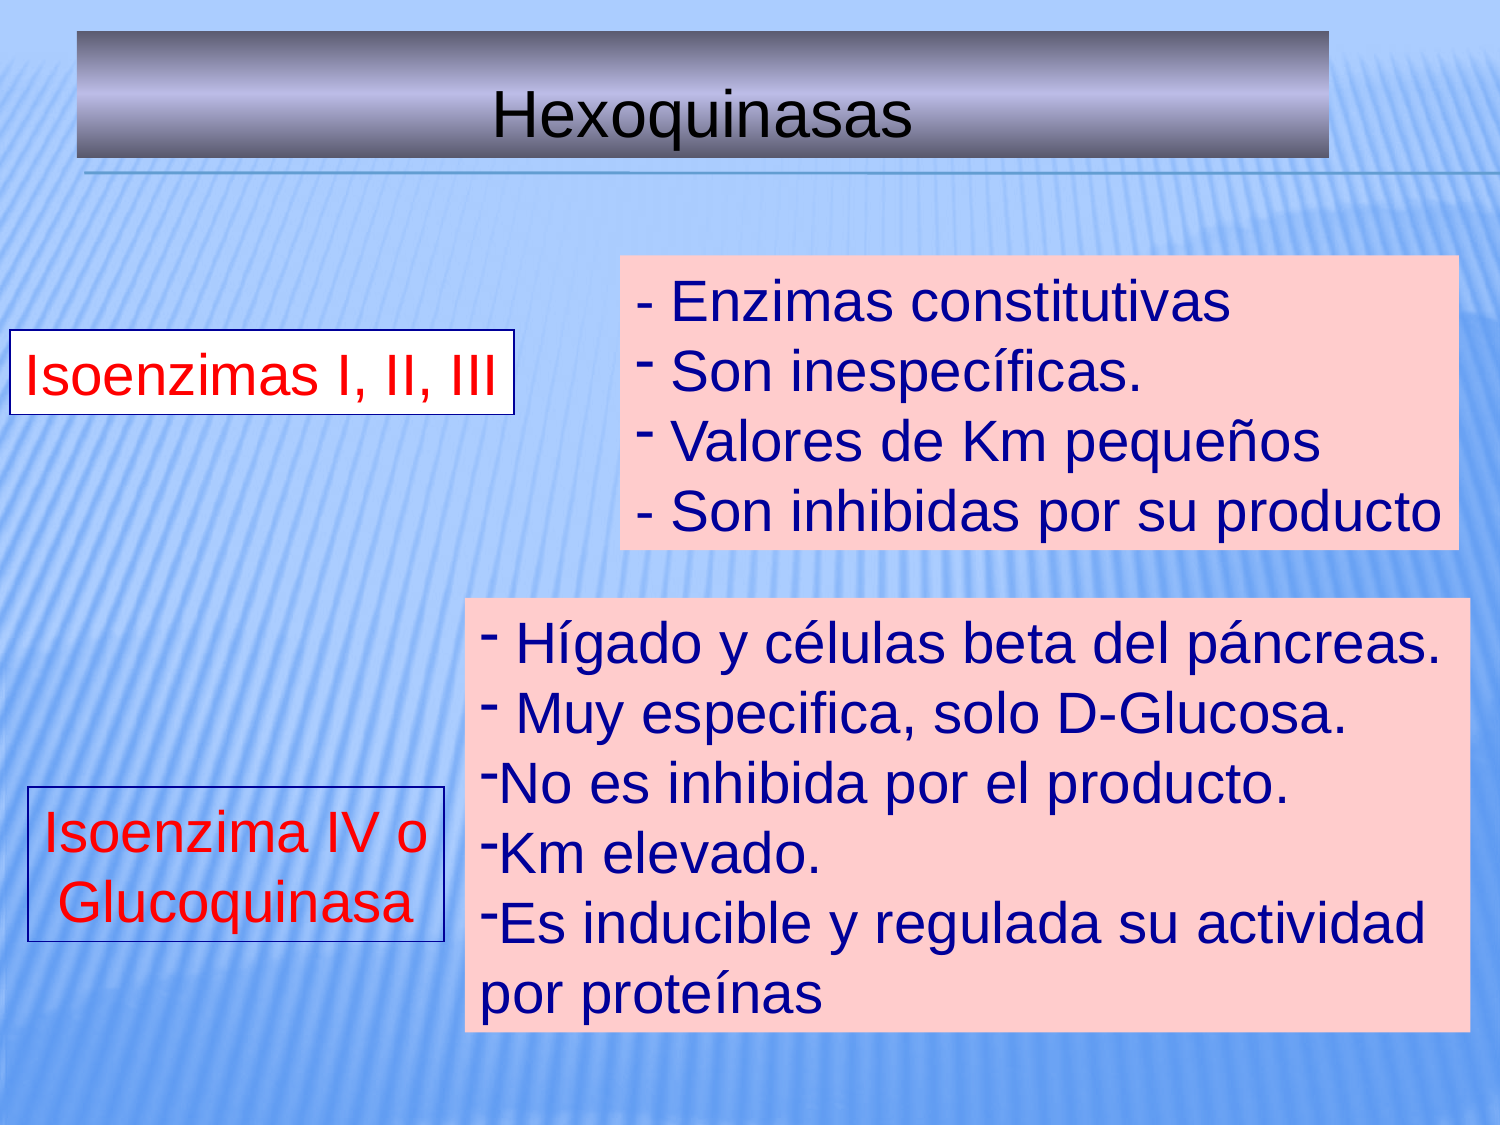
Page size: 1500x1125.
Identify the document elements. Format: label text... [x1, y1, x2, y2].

text_box Isoenzima IV o Glucoquinasa [28, 786, 445, 942]
text_box - Enzimas constitutivas Son inespecíficas. Valores de Km pequeños - Son inhibidas por su producto [620, 255, 1459, 551]
text_box Hexoquinasas [76, 31, 1329, 158]
text_box [88, 373, 620, 434]
text_box Hígado y células beta del páncreas. Muy especifica, solo D-Glucosa. No es inhibida por el producto. Km elevado. Es inducible y regulada su actividad por proteínas [464, 597, 1471, 1033]
text_box Isoenzimas I, II, III [10, 329, 515, 415]
